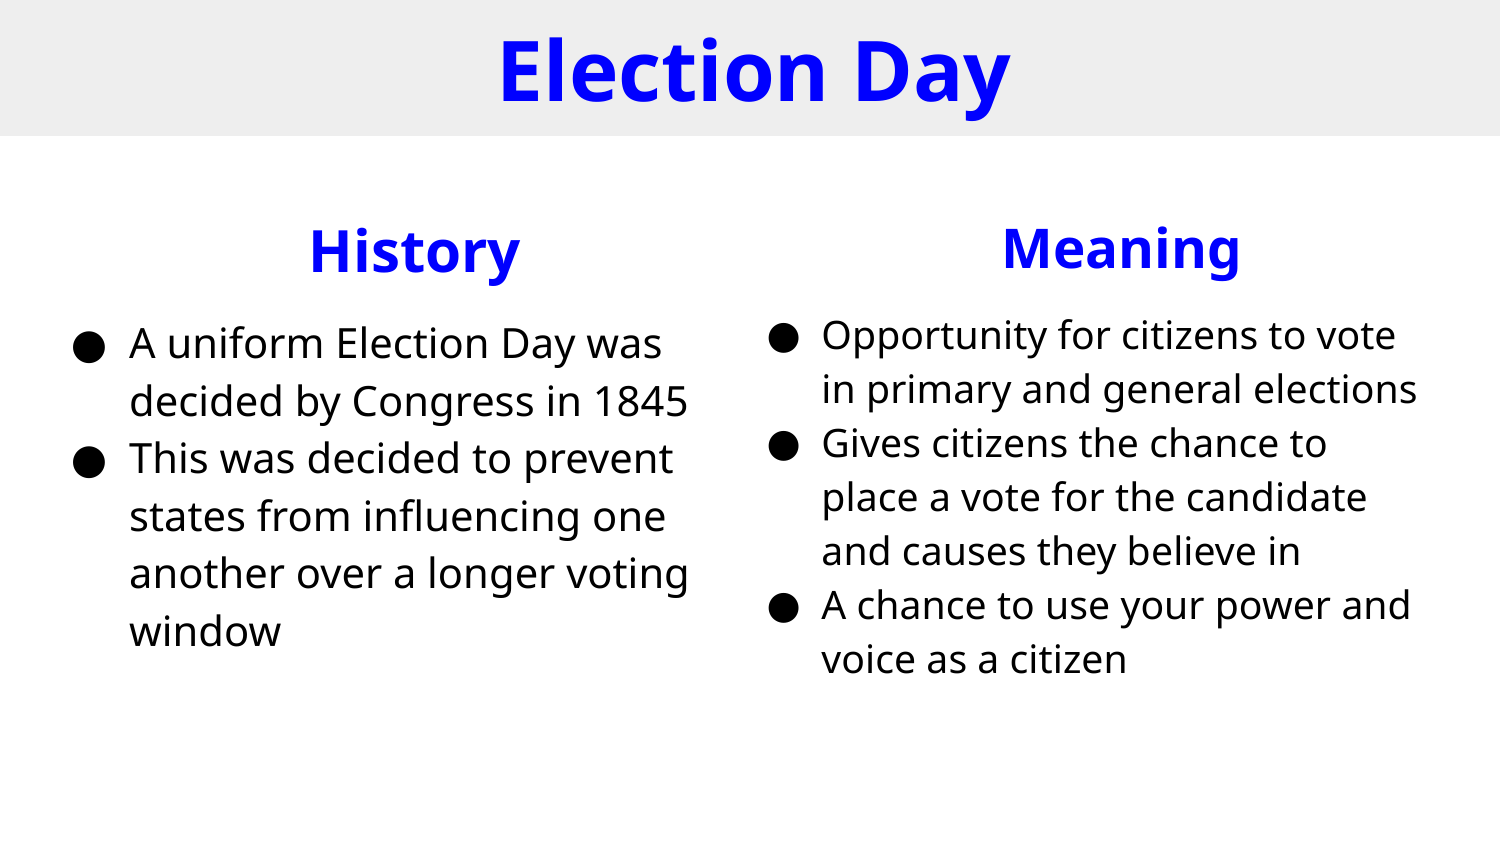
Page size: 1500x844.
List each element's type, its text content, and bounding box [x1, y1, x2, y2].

list History A uniform Election Day was decided by Congress in 1845 This was decided to prevent states from influencing one another over a longer voting window [39, 189, 716, 750]
list Meaning Opportunity for citizens to vote in primary and general elections Gives citizens the chance to place a vote for the candidate and causes they believe in A chance to use your power and voice as a citizen [735, 189, 1438, 750]
title Election Day [0, 0, 1500, 136]
